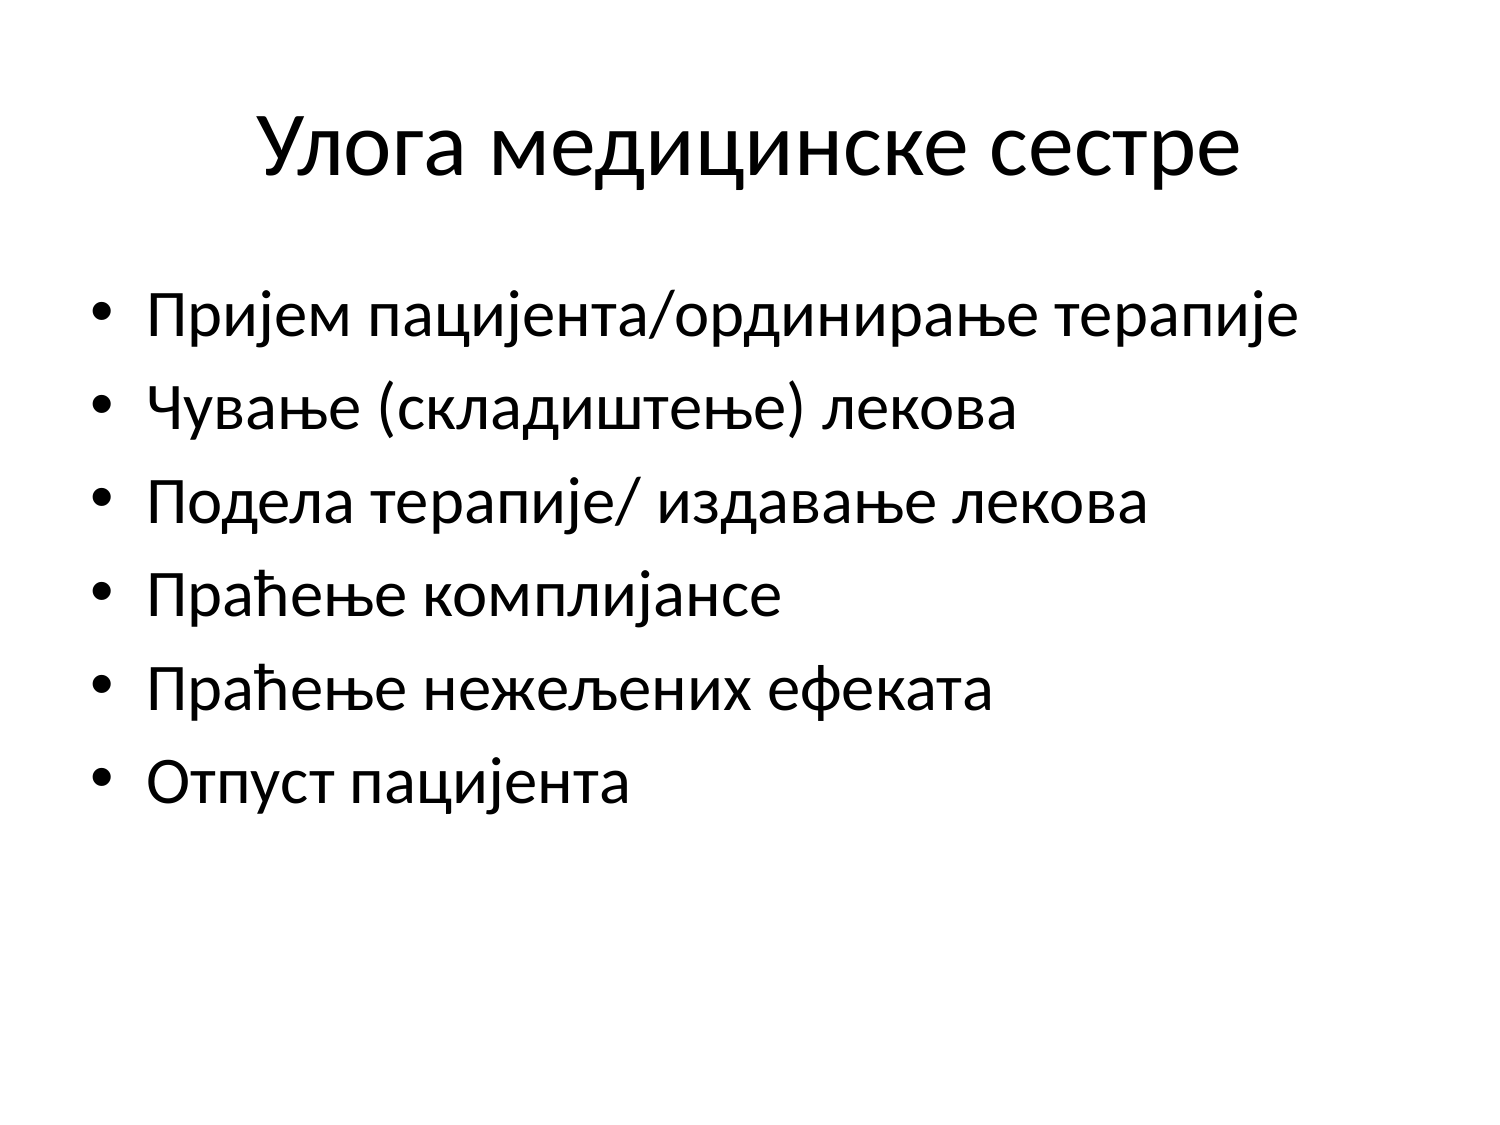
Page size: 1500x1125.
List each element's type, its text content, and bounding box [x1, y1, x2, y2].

list Пријем пацијента/ординирање терапије Чување (складиштење) лекова Подела терапије/ издавање лекова Праћење комплијансе Праћење нежељених ефеката Отпуст пацијента [75, 262, 1425, 1005]
title Улога медицинске сестре [75, 45, 1425, 233]
